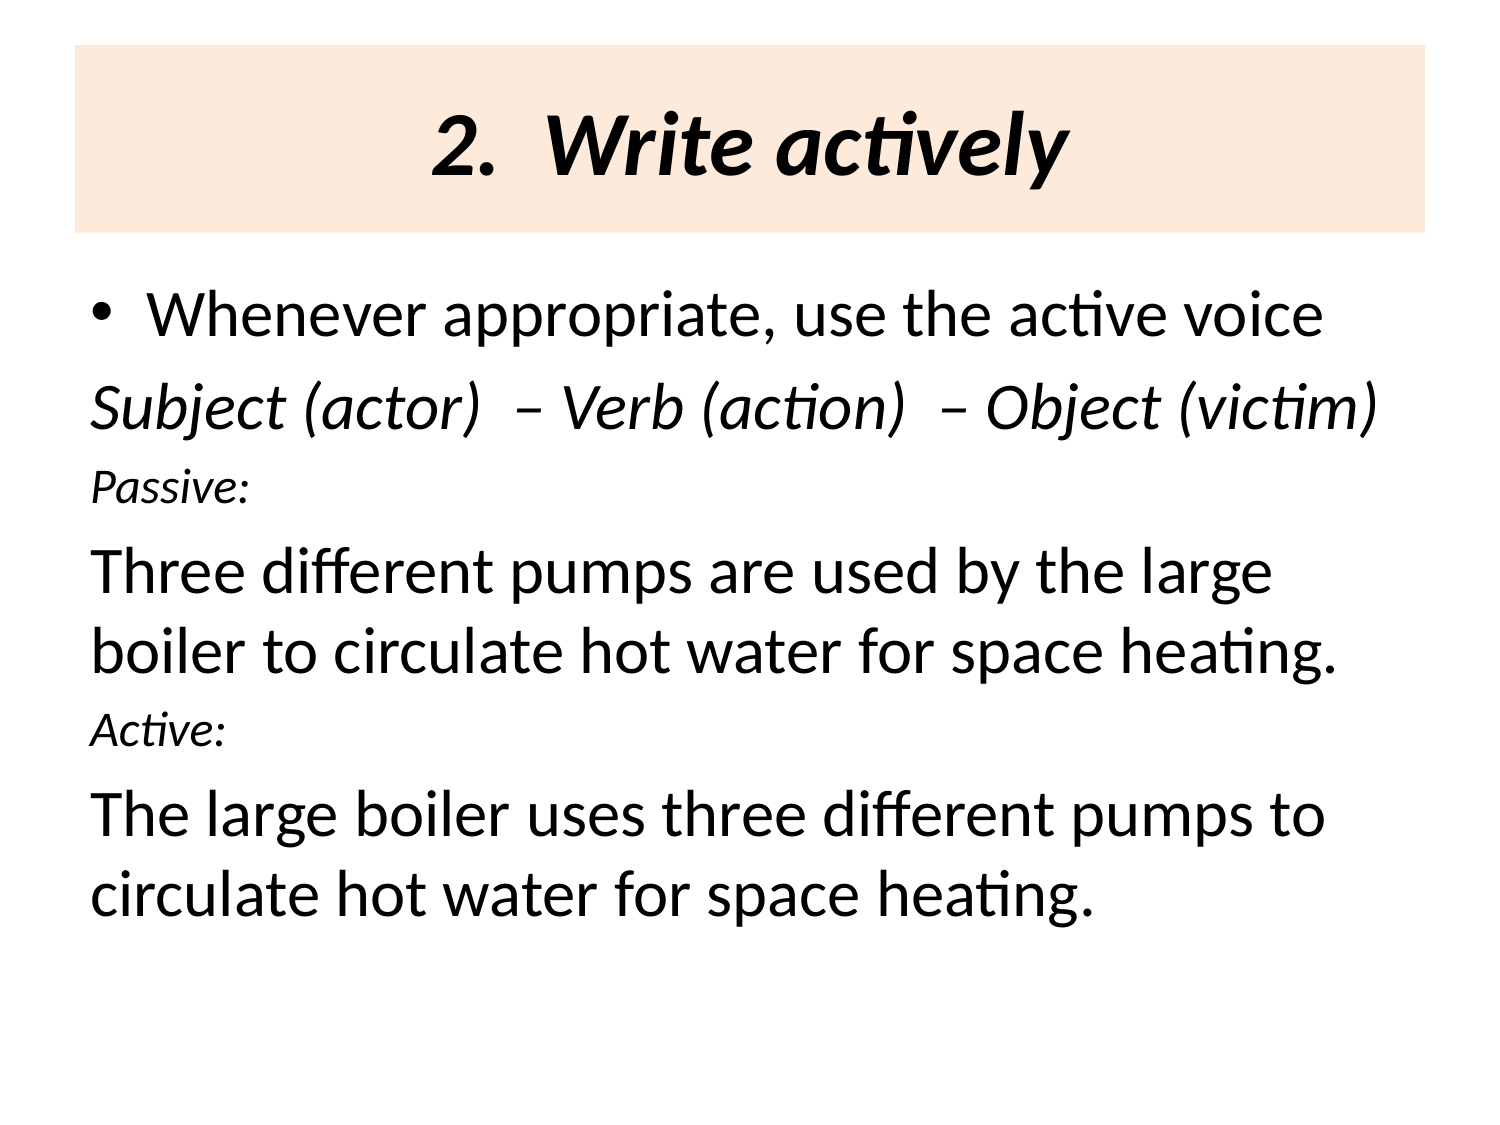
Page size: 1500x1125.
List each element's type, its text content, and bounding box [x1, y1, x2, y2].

title 2. Write actively [75, 45, 1425, 233]
list Whenever appropriate, use the active voice Subject (actor) – Verb (action) – Object (victim) Passive: Three different pumps are used by the large boiler to circulate hot water for space heating. Active: The large boiler uses three different pumps to circulate hot water for space heating. [75, 262, 1425, 1005]
